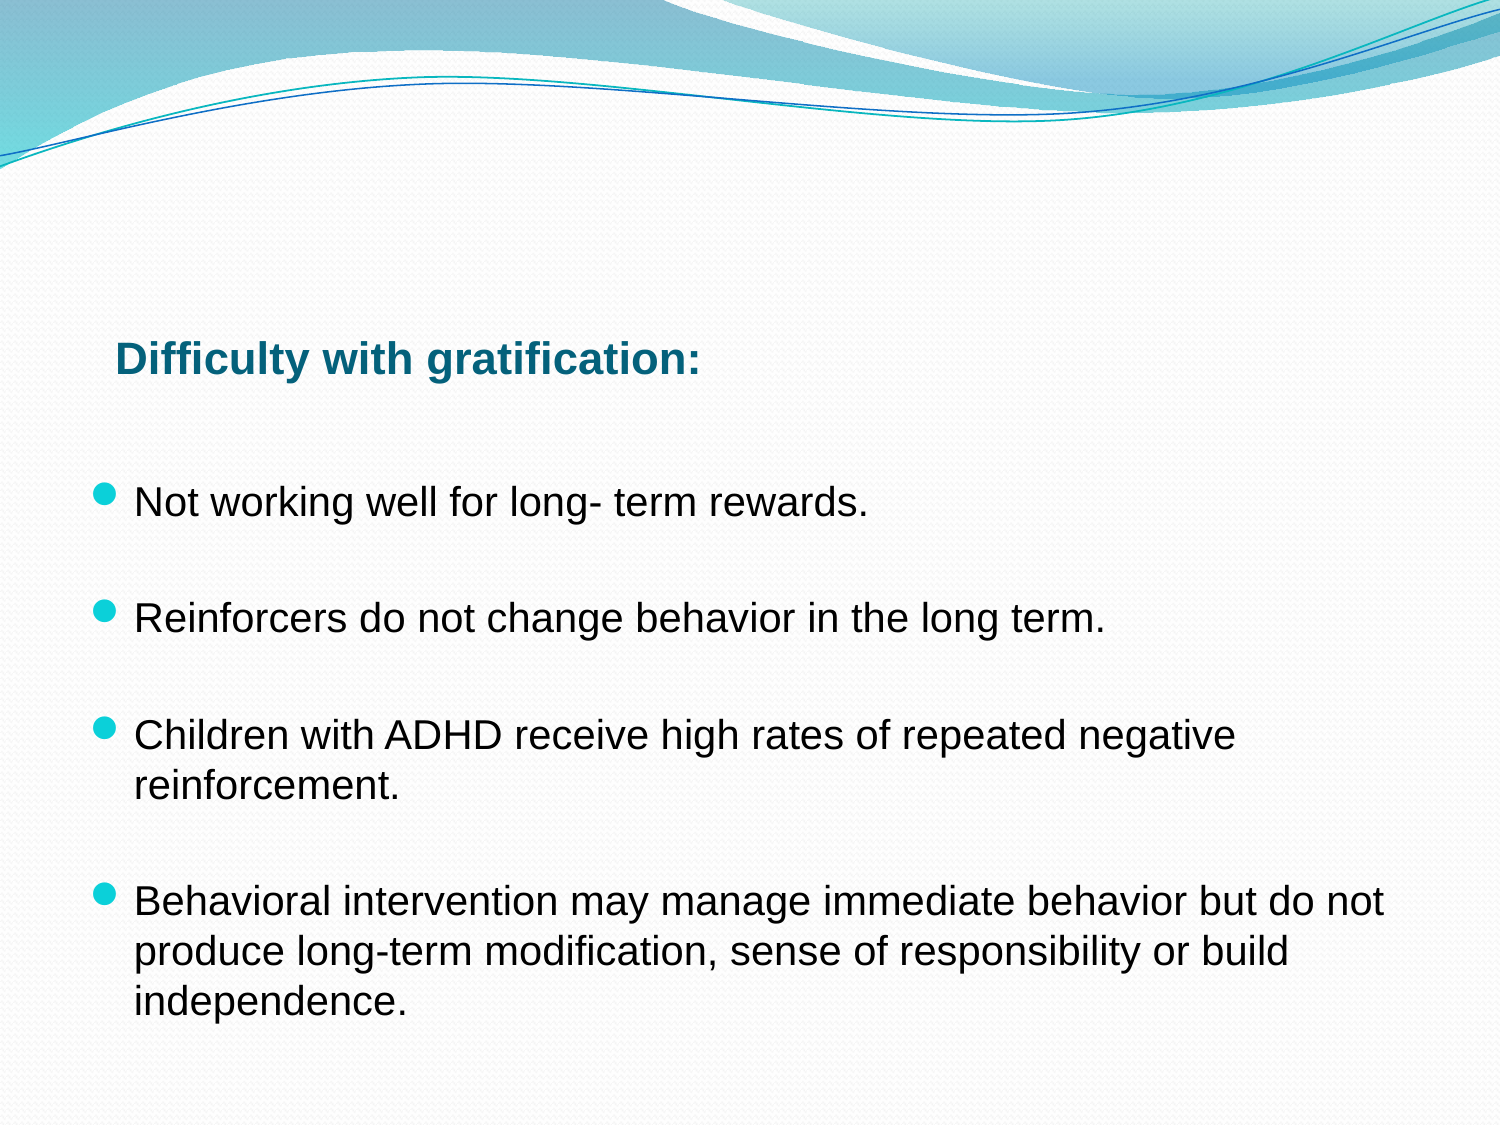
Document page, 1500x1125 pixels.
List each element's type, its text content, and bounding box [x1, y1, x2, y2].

list Difficulty with gratification: Not working well for long- term rewards. Reinforcers do not change behavior in the long term. Children with ADHD receive high rates of repeated negative reinforcement. Behavioral intervention may manage immediate behavior but do not produce long-term modification, sense of responsibility or build independence. [75, 317, 1425, 1038]
